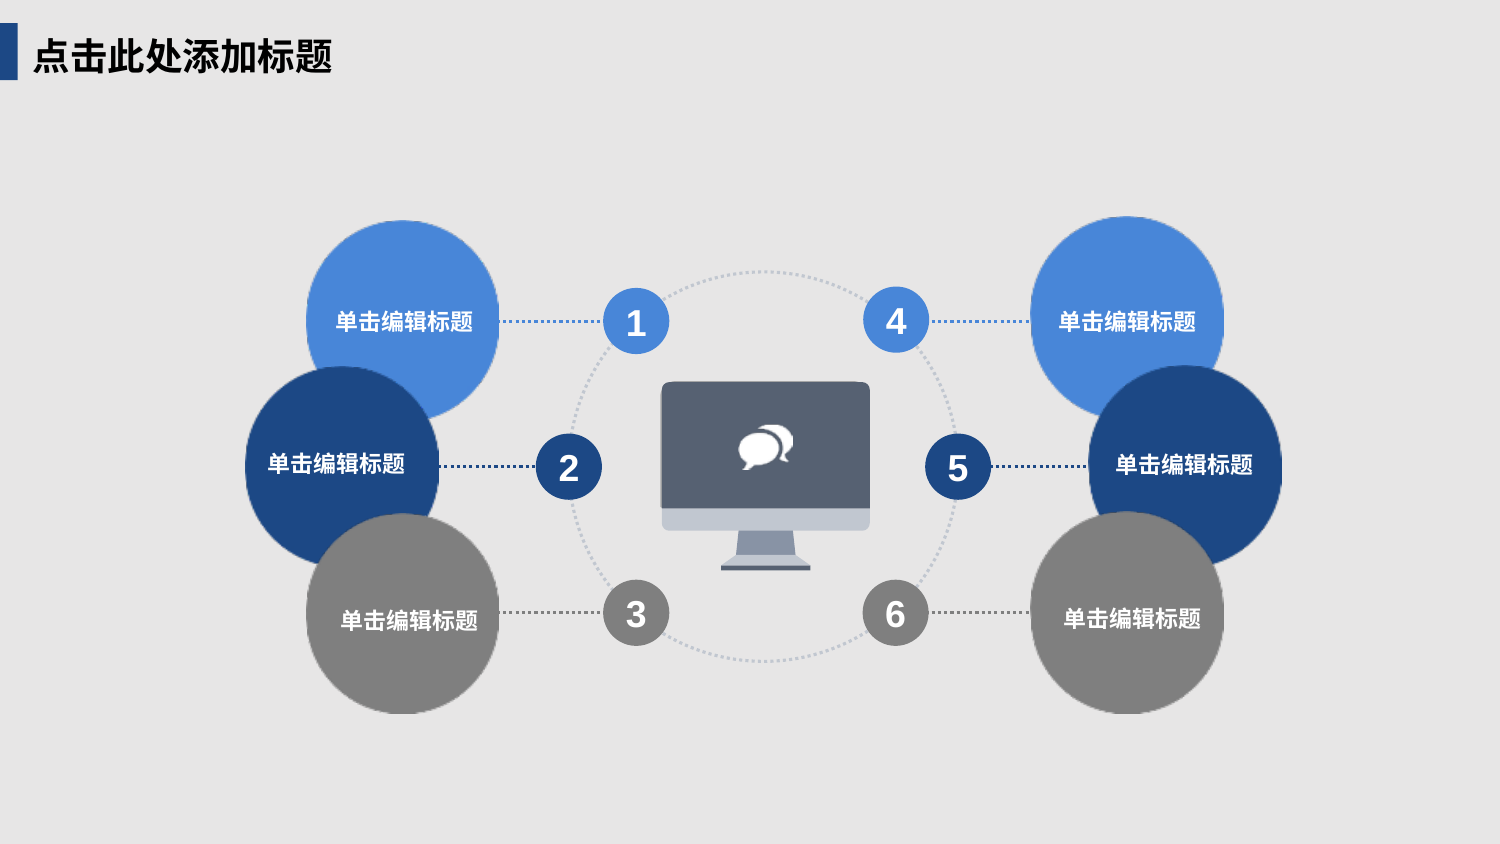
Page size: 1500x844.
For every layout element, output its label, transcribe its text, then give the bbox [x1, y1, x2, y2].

text_box 1 [603, 287, 670, 355]
text_box [0, 23, 18, 81]
picture [1030, 216, 1282, 715]
text_box [571, 271, 956, 662]
text_box 4 [863, 286, 930, 353]
text_box 点击此处添加标题 [21, 27, 347, 84]
picture [244, 220, 500, 714]
text_box 2 [535, 433, 602, 500]
text_box 5 [925, 433, 992, 500]
text_box 6 [862, 579, 929, 646]
text_box 3 [603, 579, 670, 646]
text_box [660, 381, 870, 571]
